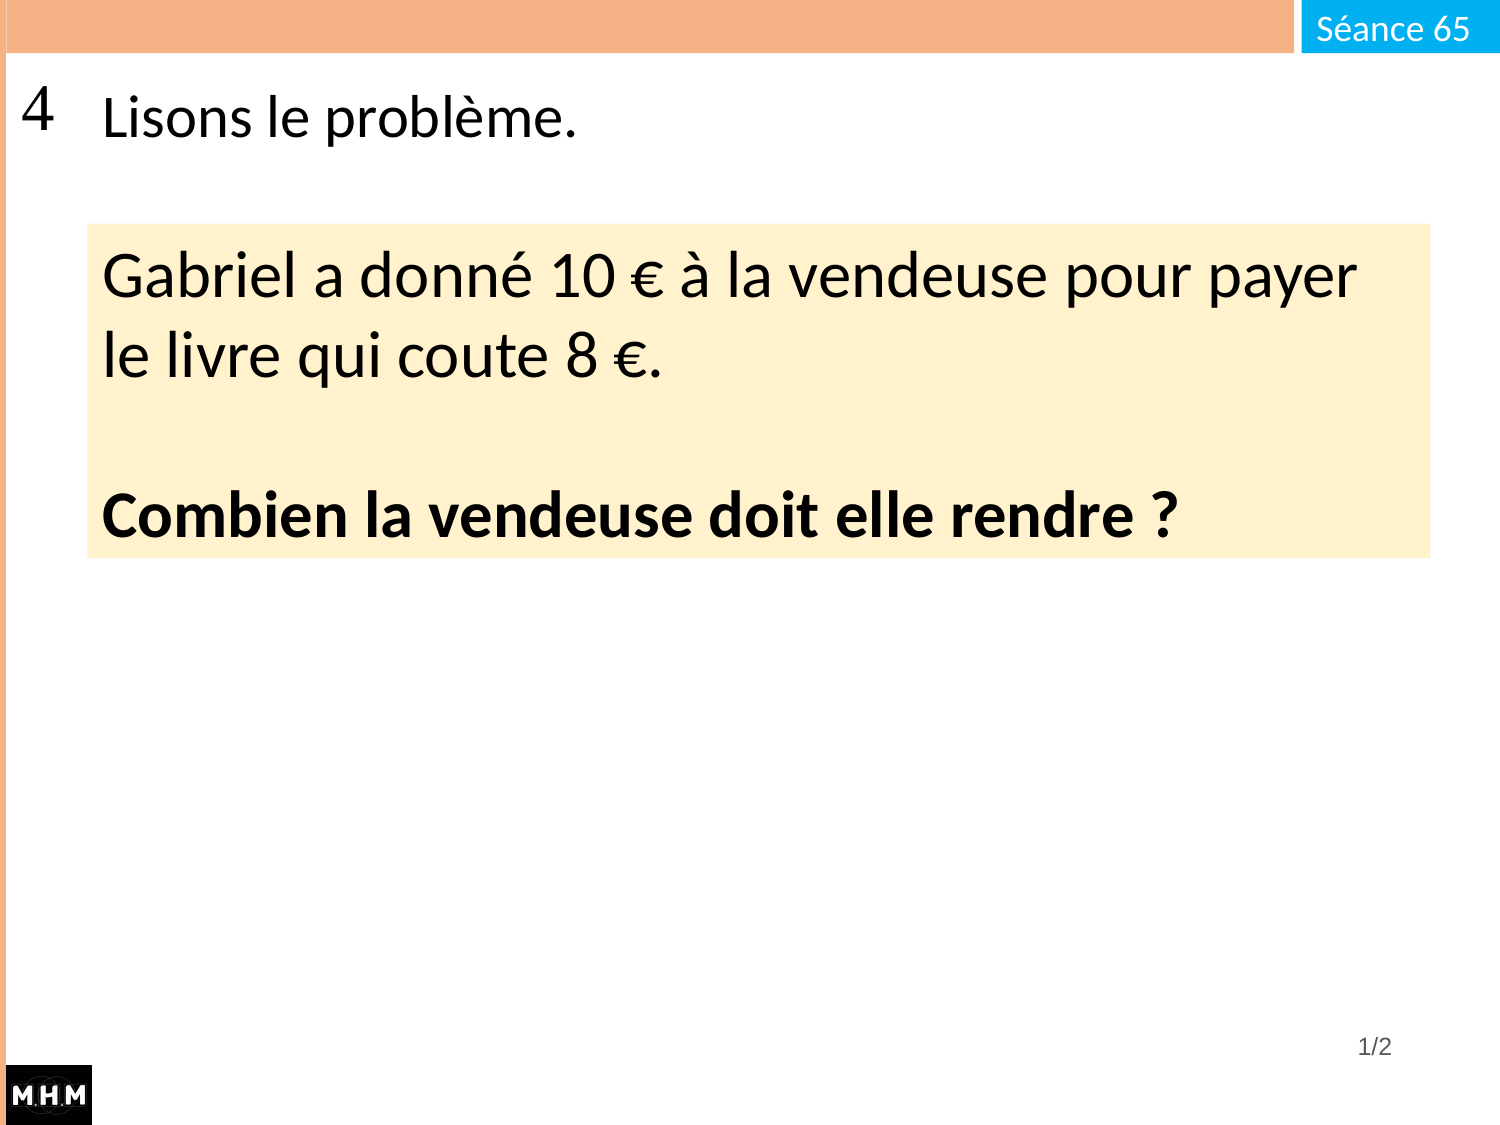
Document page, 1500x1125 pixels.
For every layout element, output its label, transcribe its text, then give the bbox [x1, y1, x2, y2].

picture [6, 1065, 92, 1125]
title Lisons le problème. [87, 32, 1382, 158]
text_box Gabriel a donné 10 € à la vendeuse pour payer le livre qui coute 8 €. Combien la vendeuse doit elle rendre ? [87, 223, 1431, 559]
text_box 1/2 [1337, 1022, 1413, 1068]
